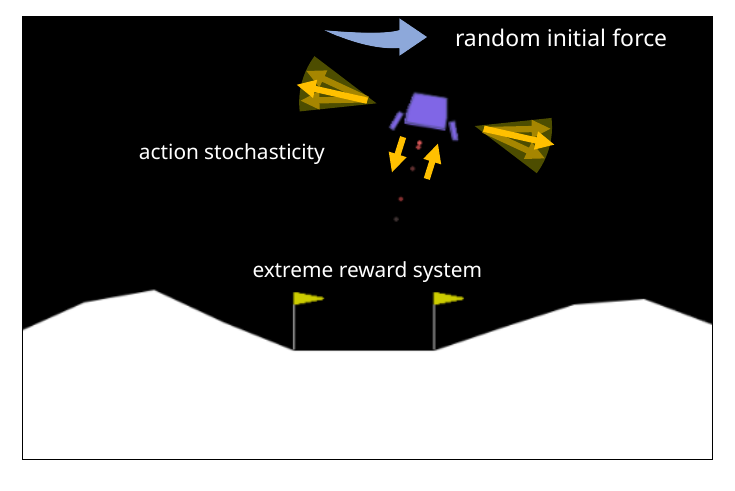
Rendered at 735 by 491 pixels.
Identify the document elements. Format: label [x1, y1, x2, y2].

text_box [21, 0, 713, 460]
